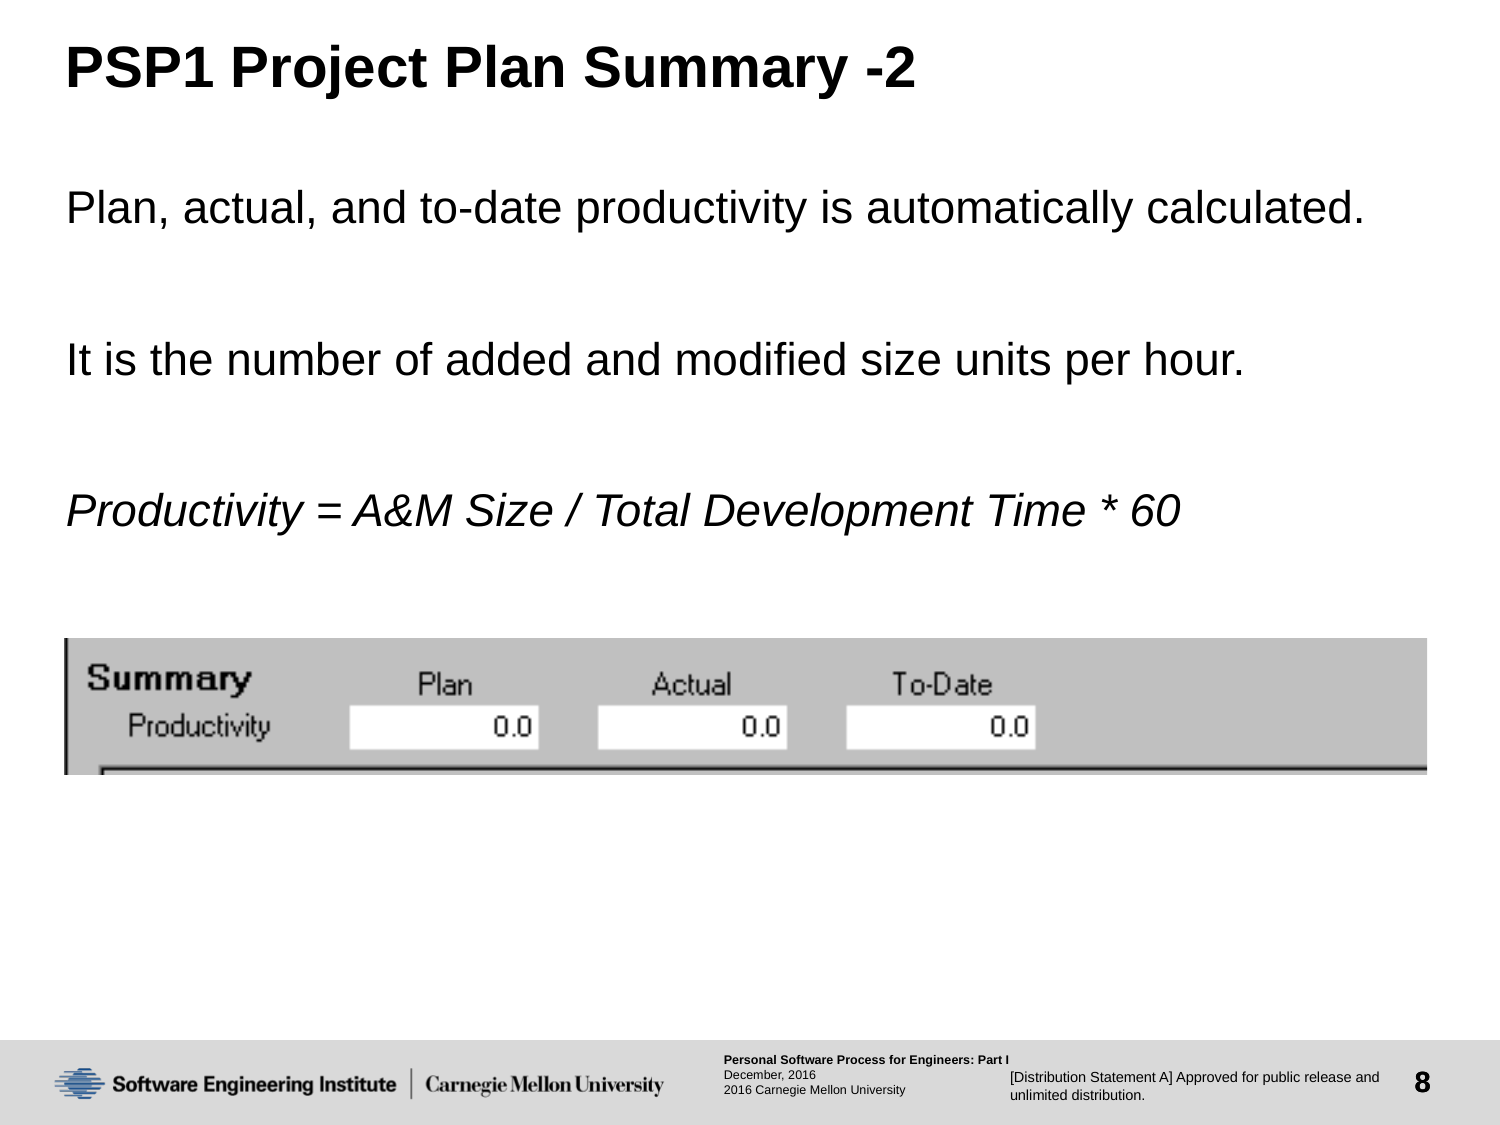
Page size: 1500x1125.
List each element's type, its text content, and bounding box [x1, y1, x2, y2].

picture [64, 638, 1428, 775]
list Plan, actual, and to-date productivity is automatically calculated. It is the number of added and modified size units per hour. Productivity = A&M Size / Total Development Time * 60 [65, 177, 1431, 1000]
picture [46, 1061, 673, 1104]
title PSP1 Project Plan Summary -2 [65, 37, 1313, 148]
